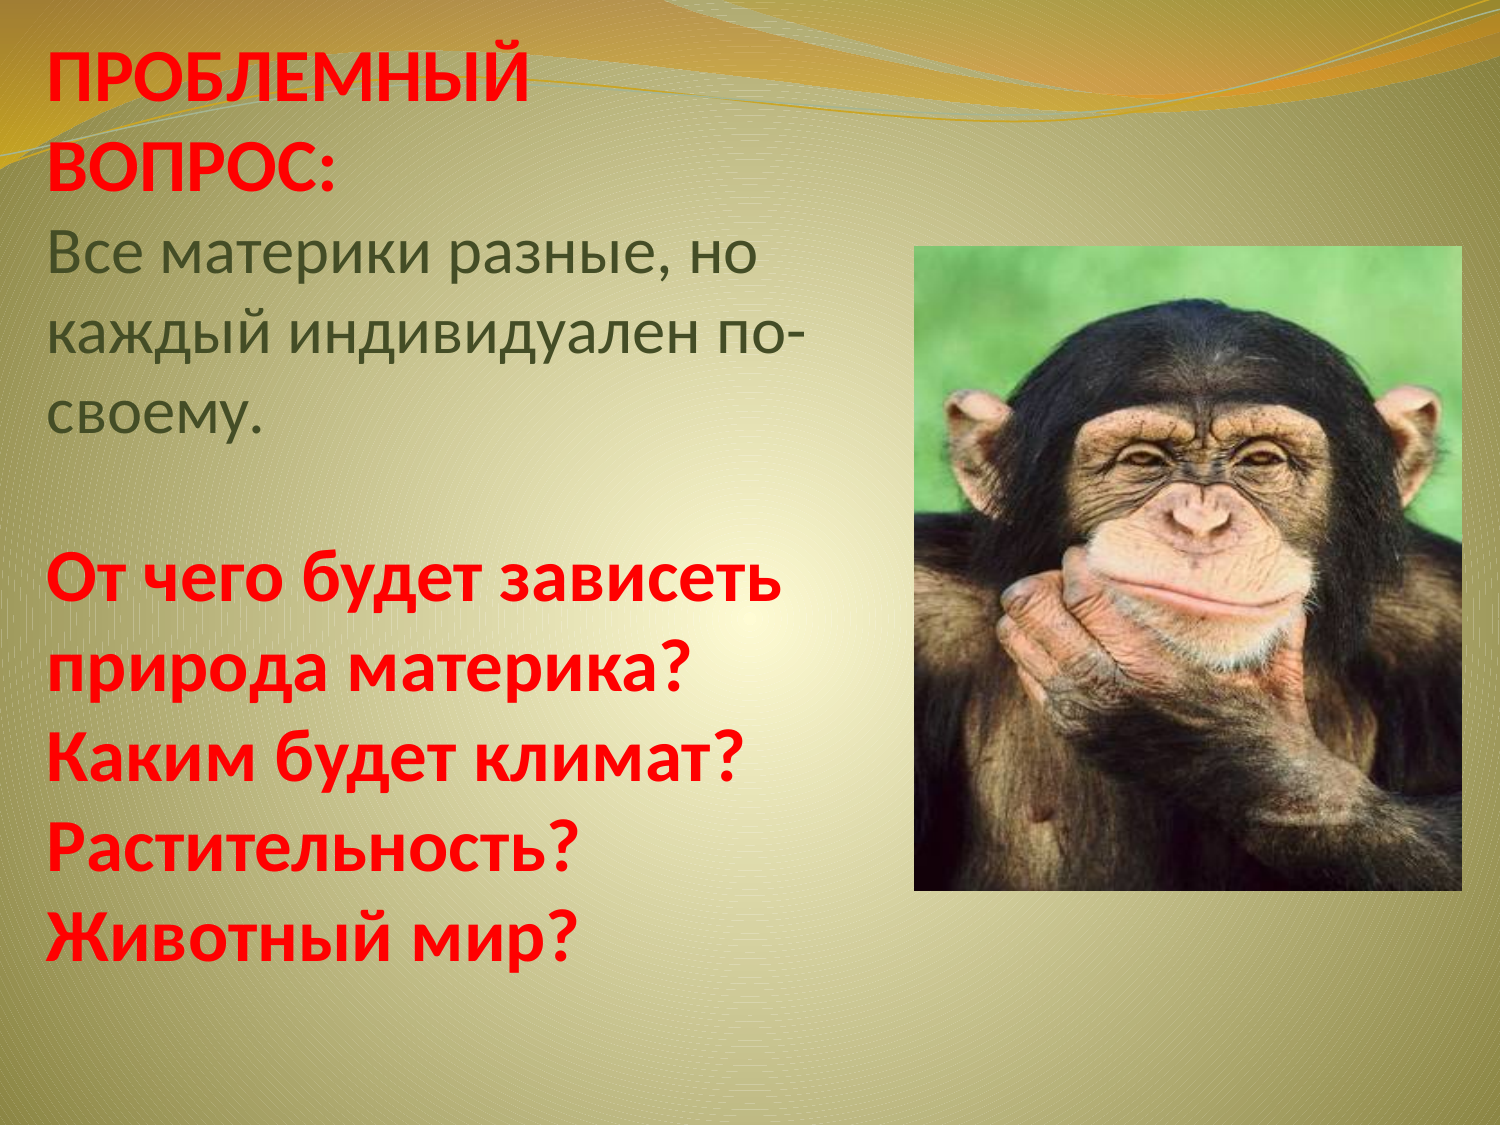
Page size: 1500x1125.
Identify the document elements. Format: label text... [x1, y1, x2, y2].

title ПРОБЛЕМНЫЙ ВОПРОС: Все материки разные, но каждый индивидуален по-своему. От чего будет зависеть природа материка? Каким будет климат? Растительность? Животный мир? [46, 46, 832, 1067]
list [913, 245, 1462, 891]
